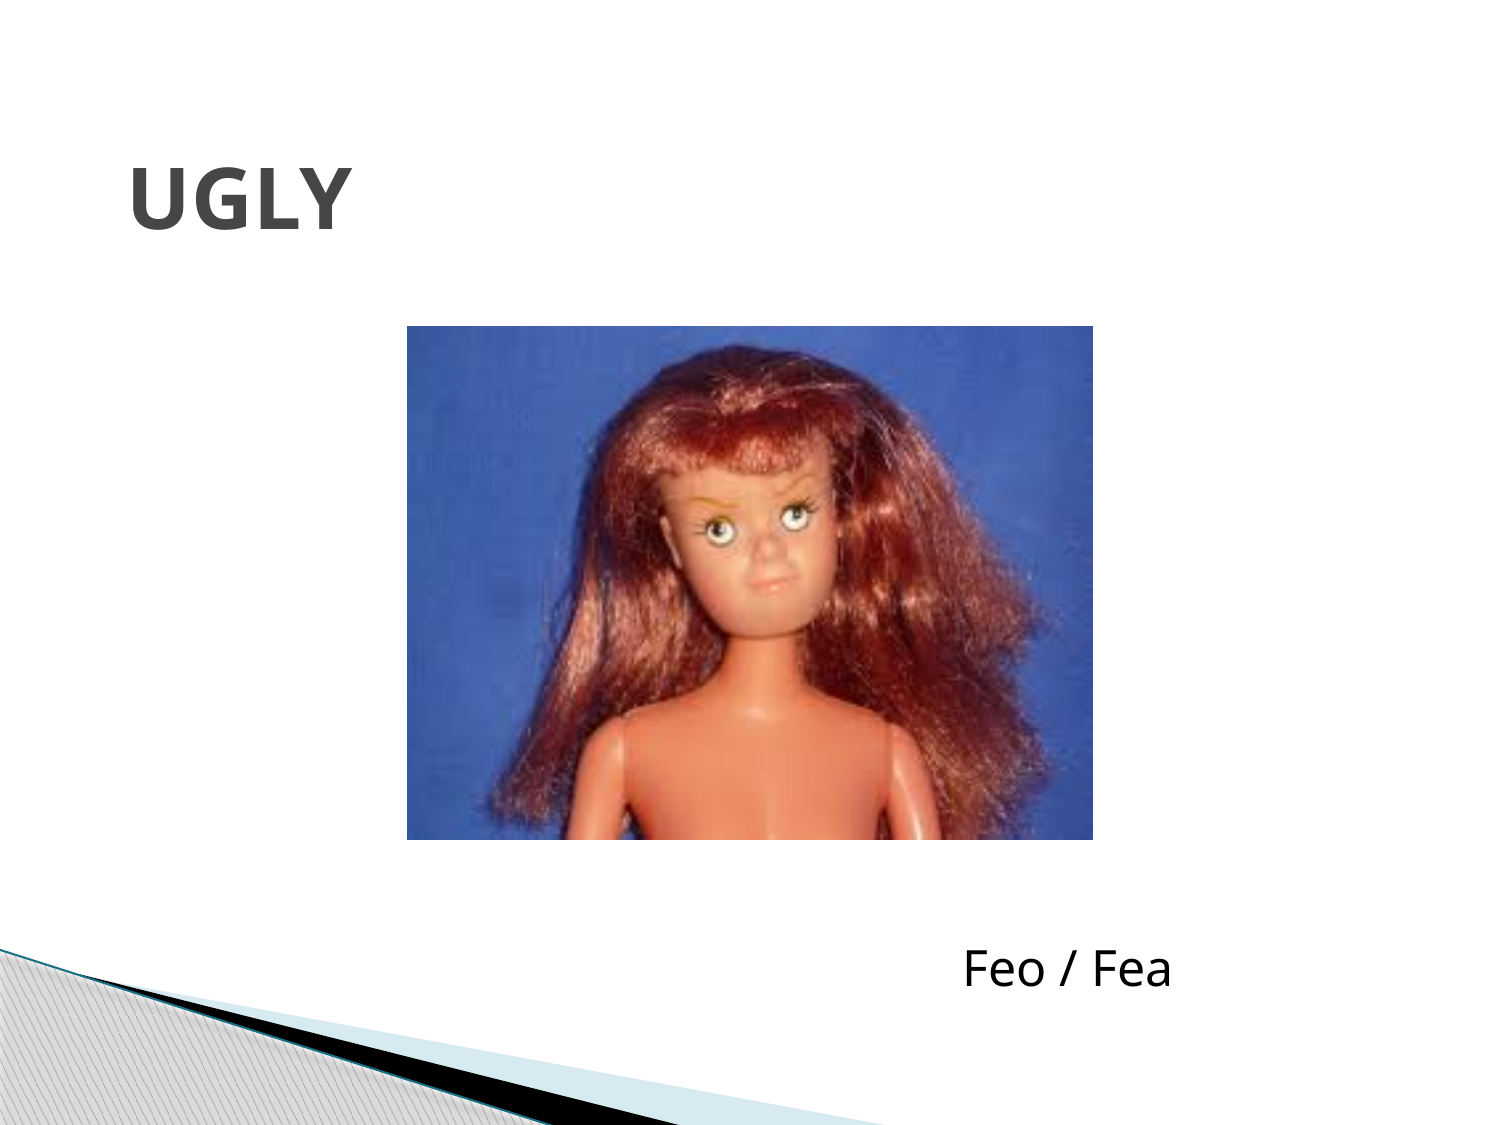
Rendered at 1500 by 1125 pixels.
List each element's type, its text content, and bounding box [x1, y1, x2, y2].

title UGLY [112, 101, 1463, 290]
text_box Feo / Fea [947, 928, 1189, 1004]
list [407, 325, 1093, 840]
